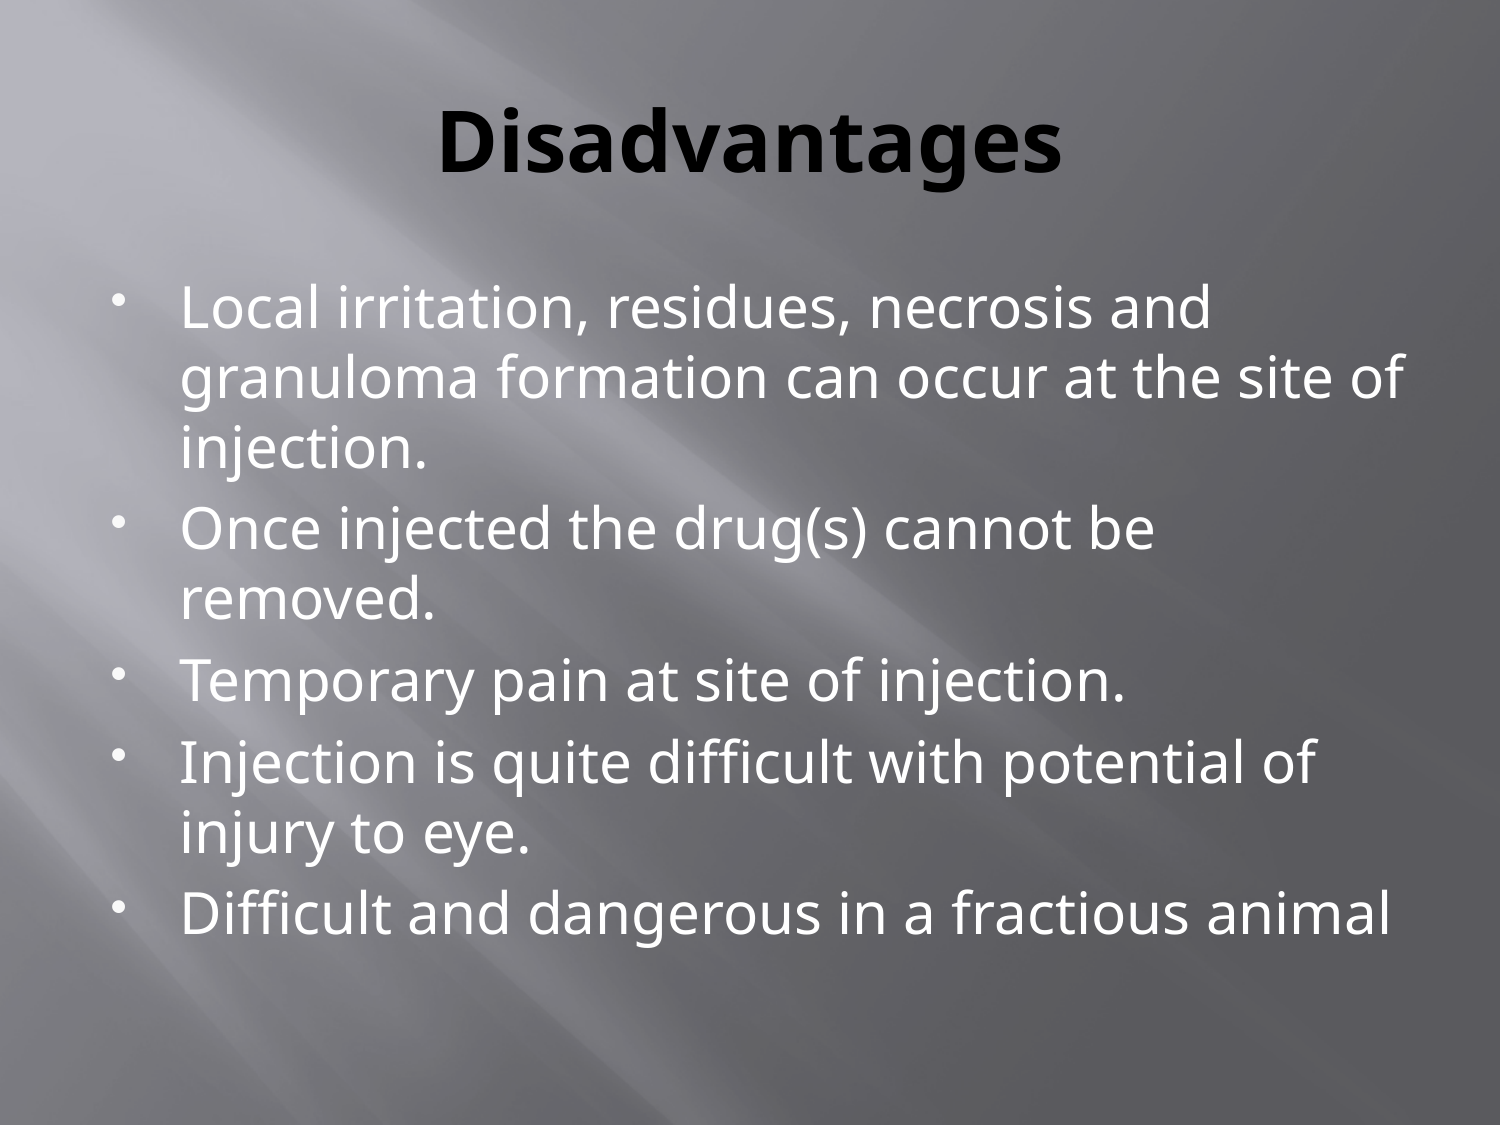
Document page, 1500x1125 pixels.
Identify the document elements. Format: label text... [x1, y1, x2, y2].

title Disadvantages [75, 45, 1425, 233]
list Local irritation, residues, necrosis and granuloma formation can occur at the site of injection. Once injected the drug(s) cannot be removed. Temporary pain at site of injection. Injection is quite difficult with potential of injury to eye. Difficult and dangerous in a fractious animal [75, 262, 1425, 1035]
